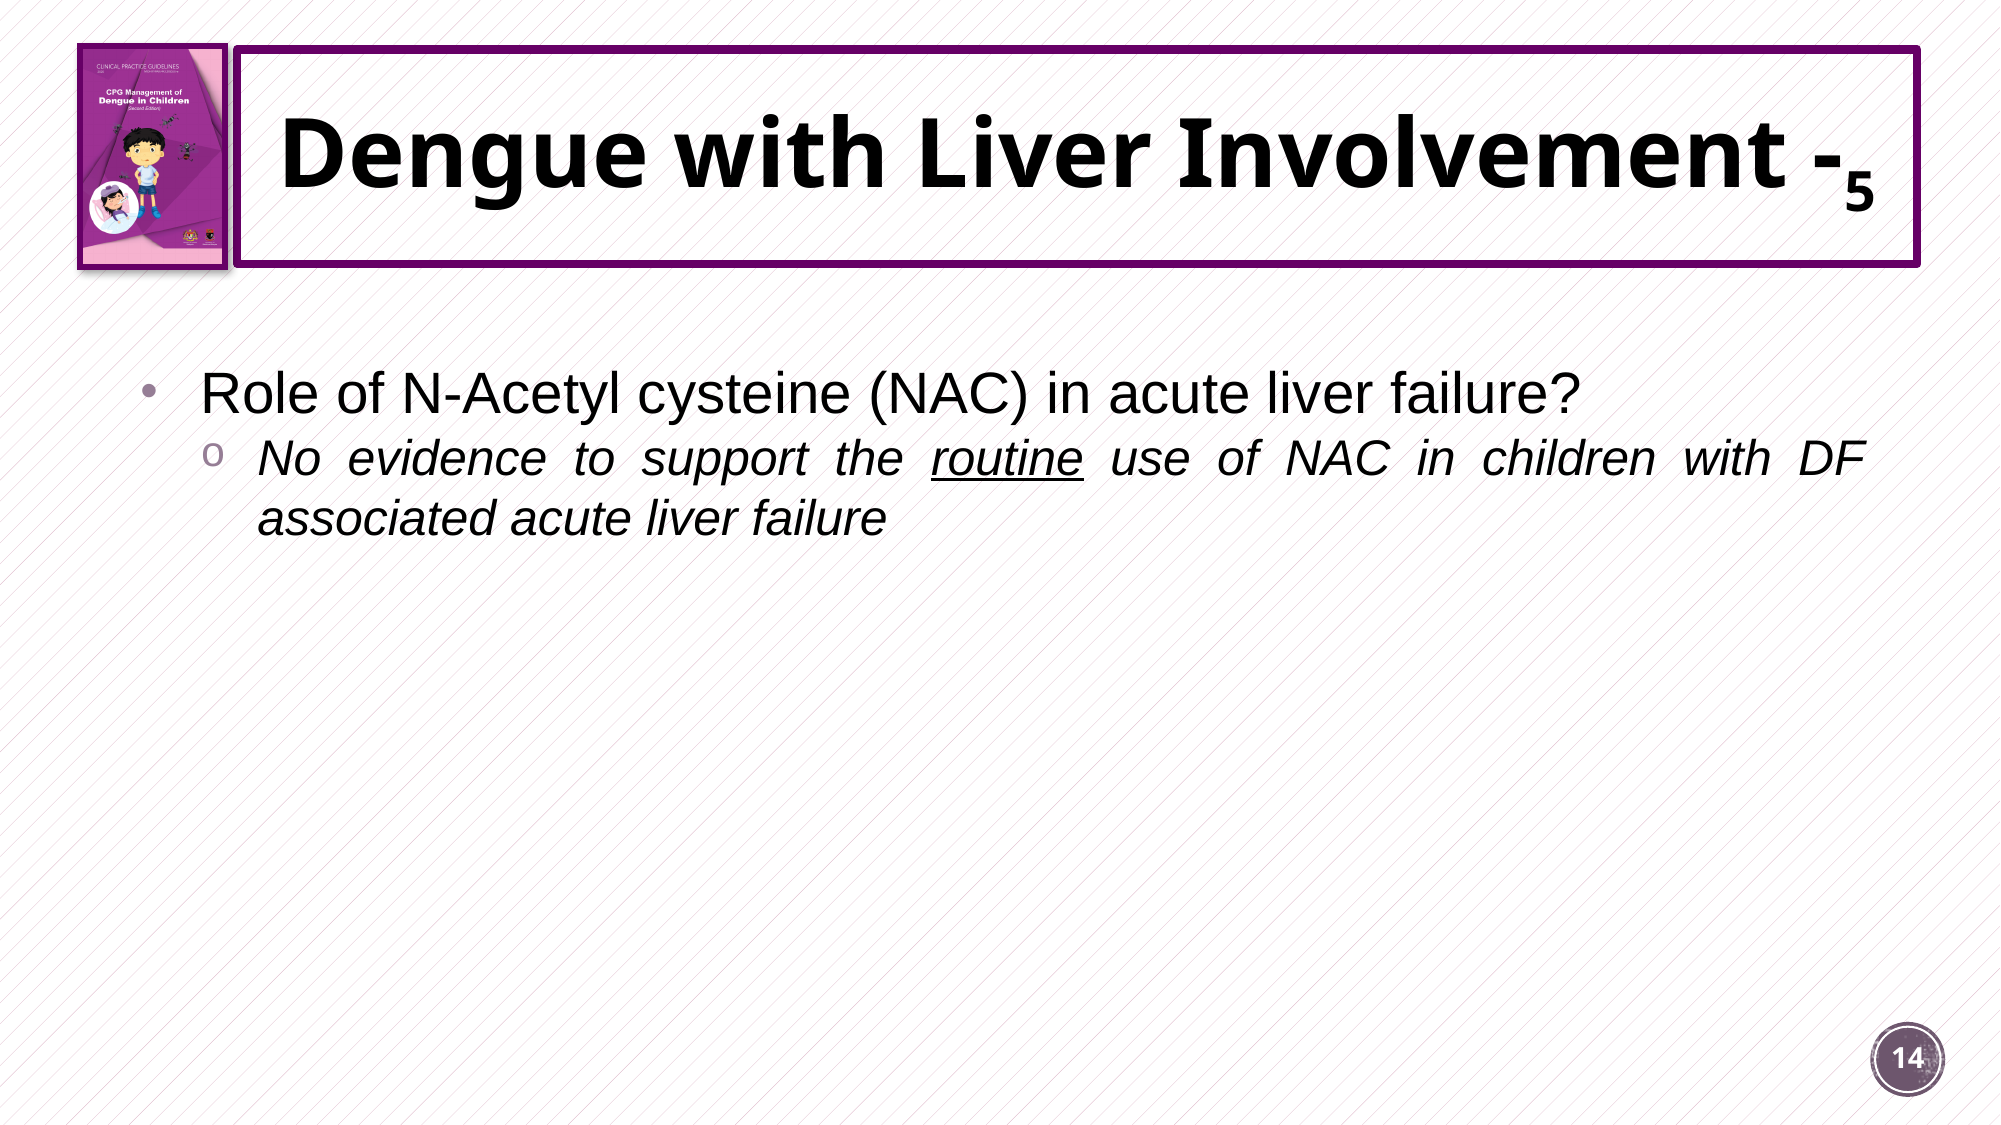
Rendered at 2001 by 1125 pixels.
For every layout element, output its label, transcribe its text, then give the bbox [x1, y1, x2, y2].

text_box Dengue with Liver Involvement -5 [237, 49, 1918, 264]
list Role of N-Acetyl cysteine (NAC) in acute liver failure? No evidence to support the routine use of NAC in children with DF associated acute liver failure [125, 348, 1880, 563]
slide_number 14 [1855, 1028, 1961, 1089]
picture [83, 49, 222, 264]
